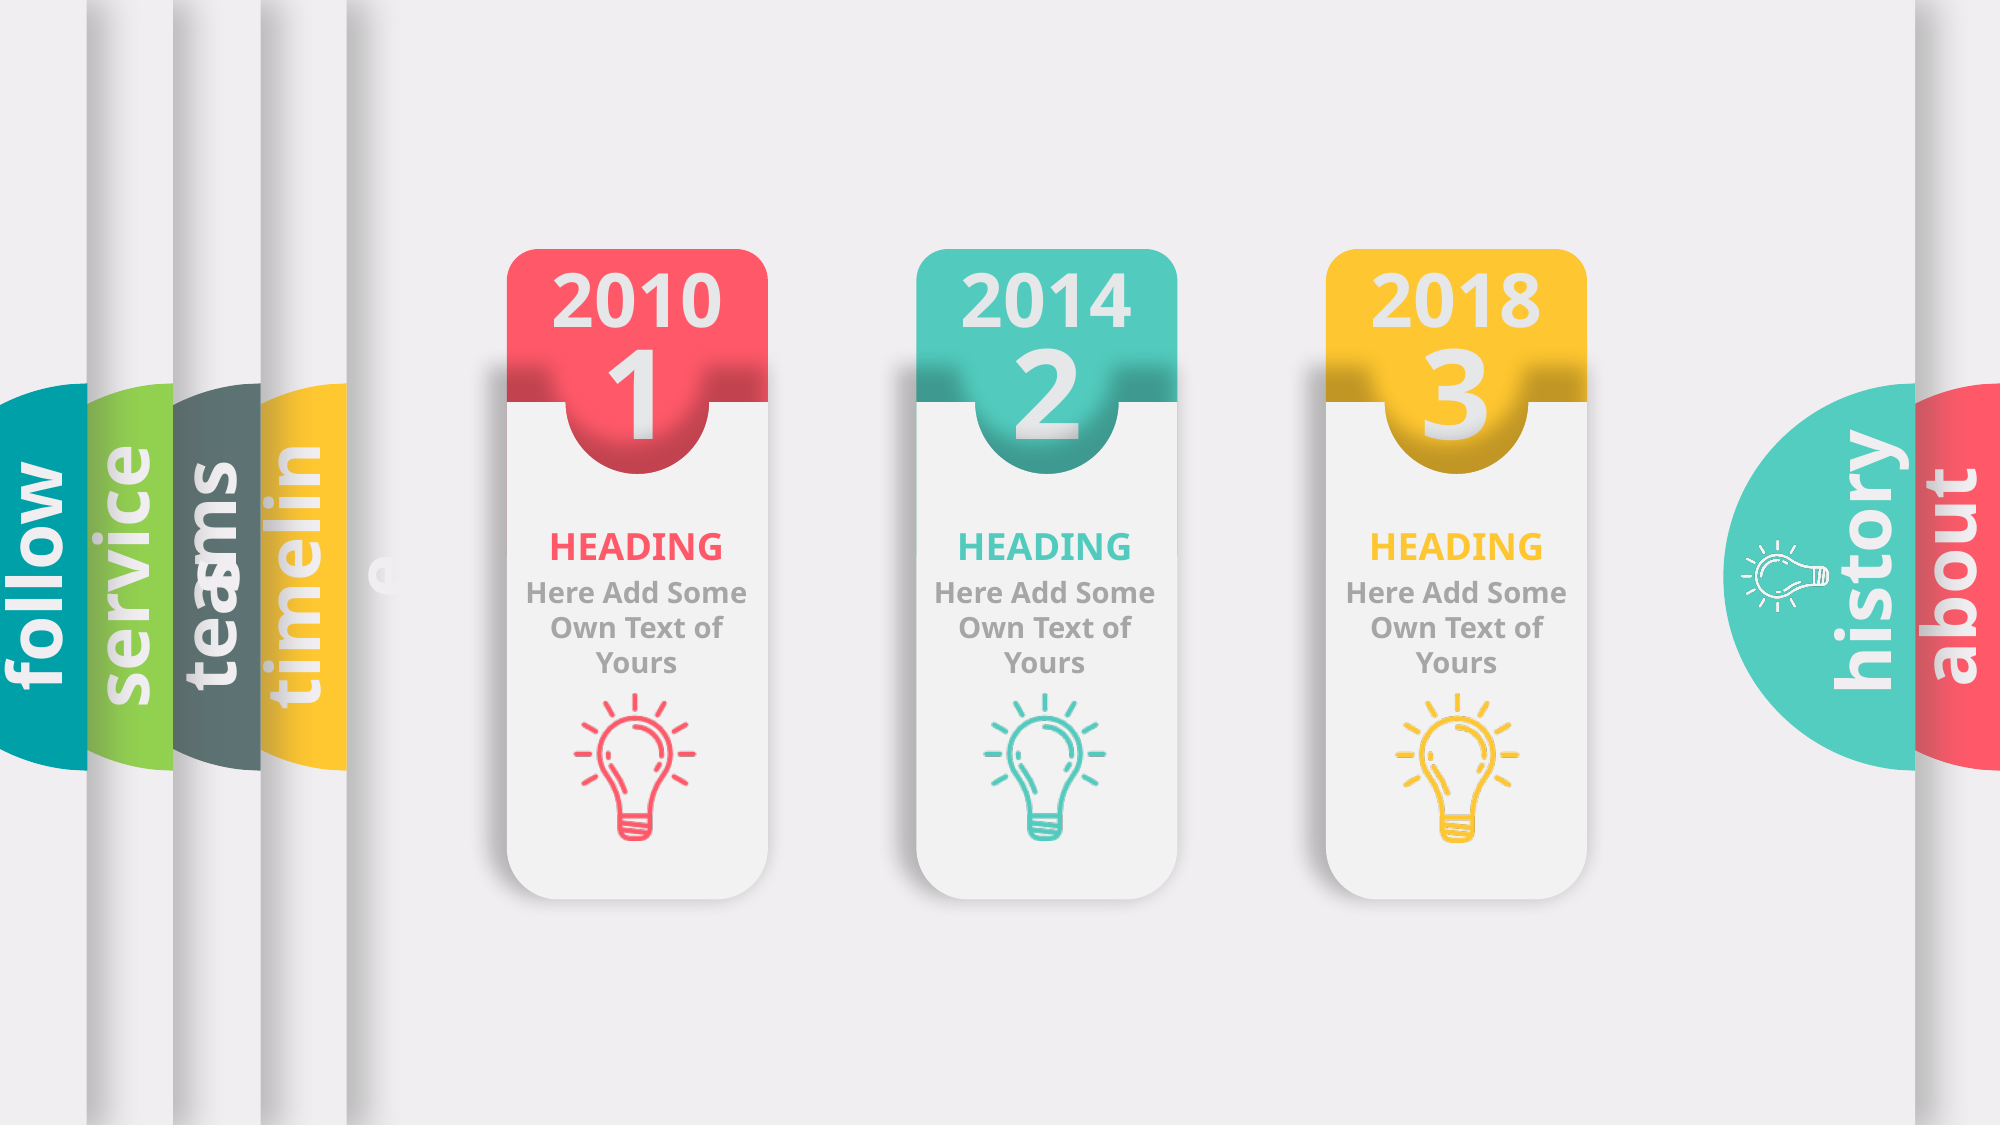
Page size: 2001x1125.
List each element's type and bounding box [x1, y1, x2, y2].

text_box [261, 0, 347, 1125]
text_box [0, 0, 88, 1125]
text_box [898, 244, 1195, 556]
text_box [1308, 244, 1605, 556]
picture [1383, 693, 1532, 843]
text_box [1325, 516, 1588, 653]
text_box [489, 244, 786, 556]
text_box [914, 516, 1176, 653]
text_box [1916, 0, 2000, 1125]
text_box [347, 0, 1916, 1125]
text_box [505, 516, 767, 653]
text_box [88, 0, 173, 1125]
picture [561, 693, 709, 841]
picture [971, 693, 1119, 841]
text_box [173, 0, 261, 1125]
